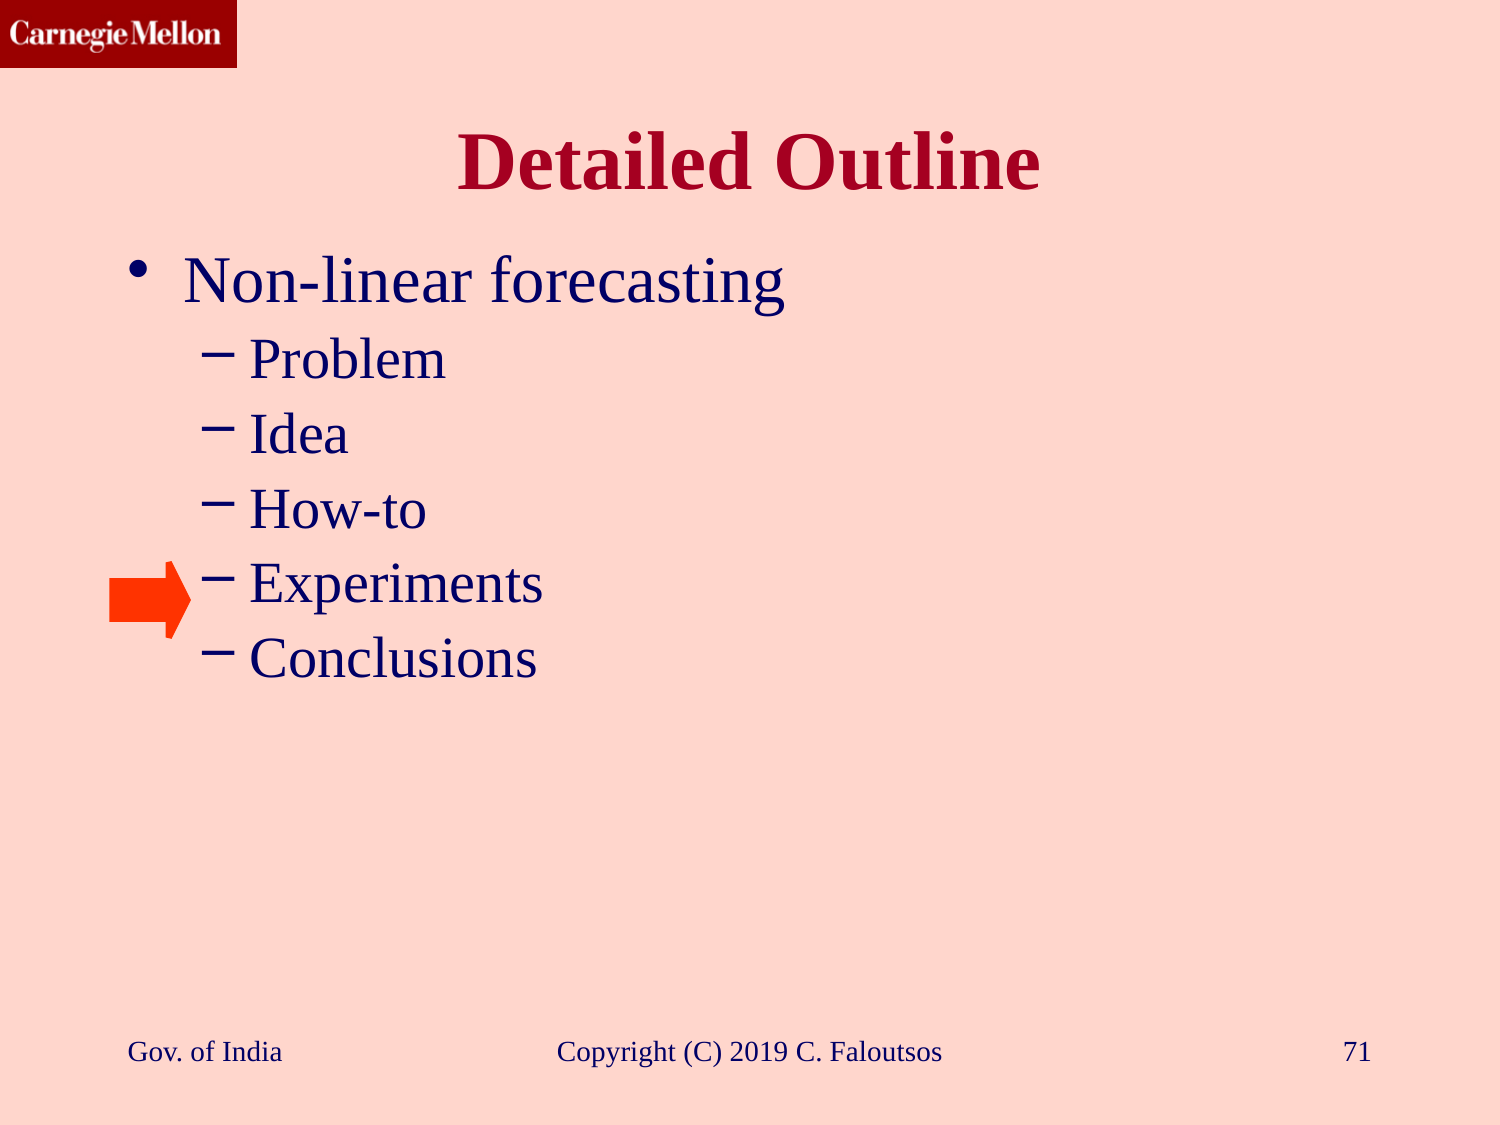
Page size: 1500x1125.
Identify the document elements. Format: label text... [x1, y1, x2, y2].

footer Copyright (C) 2019 C. Faloutsos [512, 1024, 988, 1101]
slide_number Gov. of India [112, 1024, 426, 1101]
list Non-linear forecasting Problem Idea How-to Experiments Conclusions [112, 237, 1388, 1001]
slide_number 71 [1074, 1024, 1388, 1101]
text_box [112, 562, 188, 638]
title Detailed Outline [112, 99, 1388, 213]
picture [0, 0, 237, 68]
